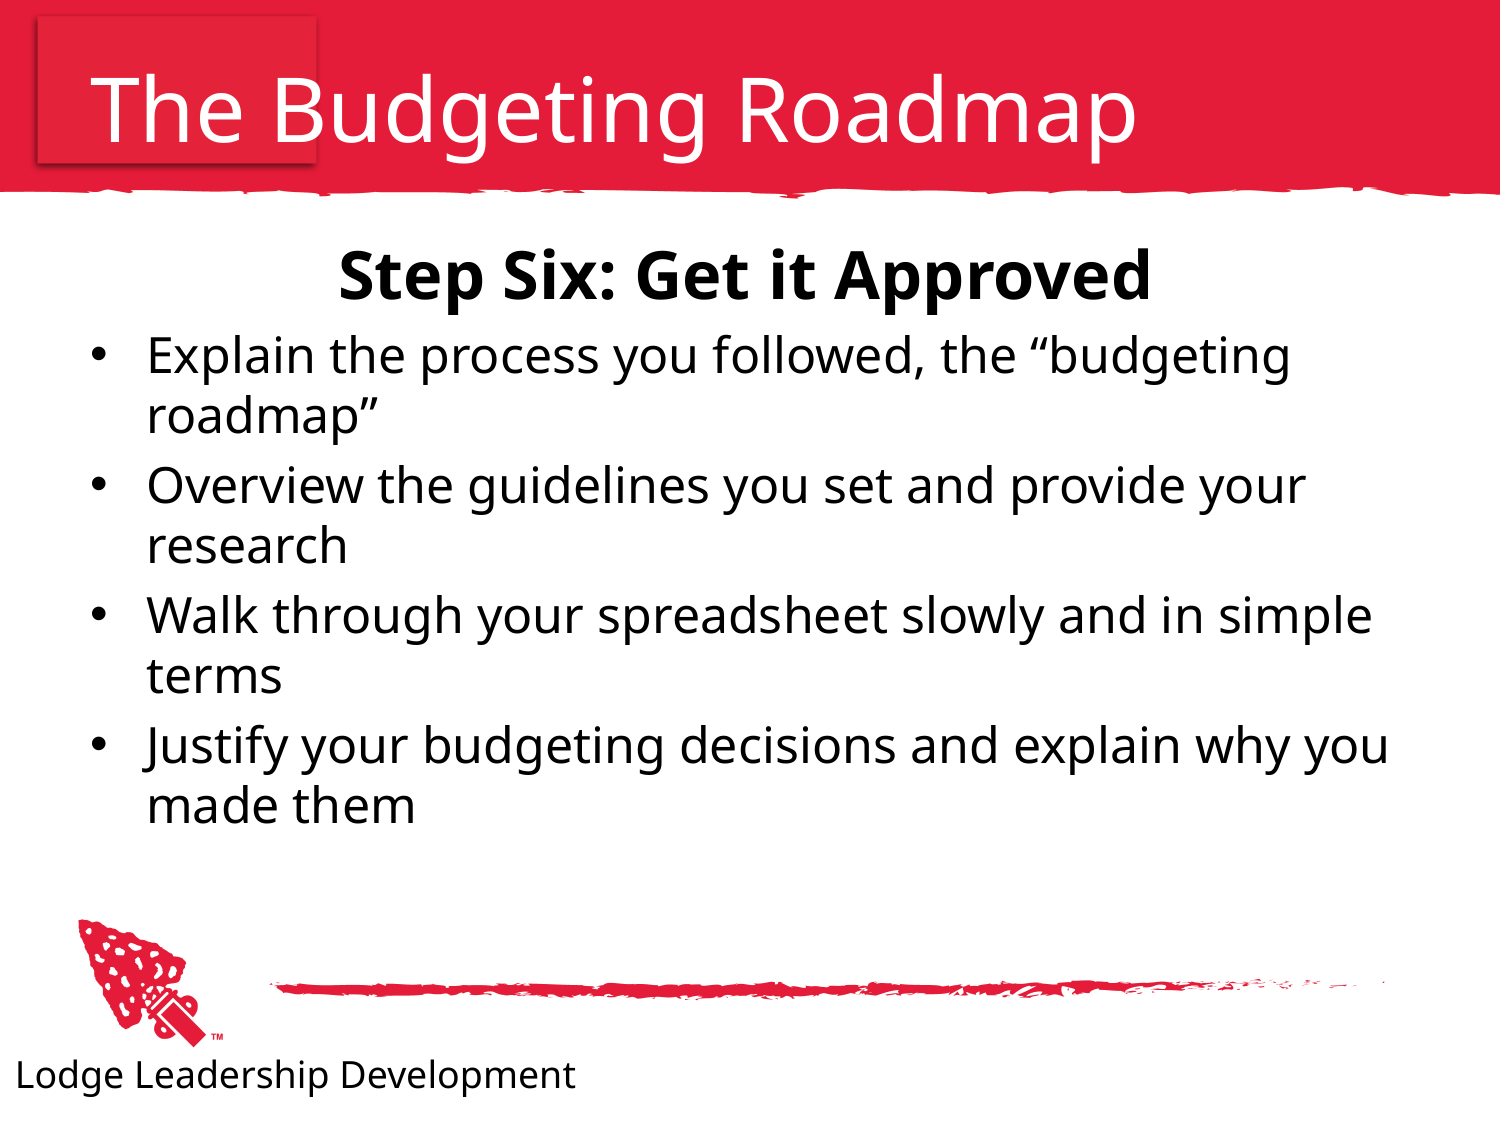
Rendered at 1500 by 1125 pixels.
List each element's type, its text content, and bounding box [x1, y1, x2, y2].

picture [0, 0, 1500, 1043]
text_box Lodge Leadership Development [0, 1043, 1500, 1125]
title The Budgeting Roadmap [75, 45, 1425, 168]
list Step Six: Get it Approved Explain the process you followed, the “budgeting roadmap” Overview the guidelines you set and provide your research Walk through your spreadsheet slowly and in simple terms Justify your budgeting decisions and explain why you made them [75, 214, 1425, 1005]
